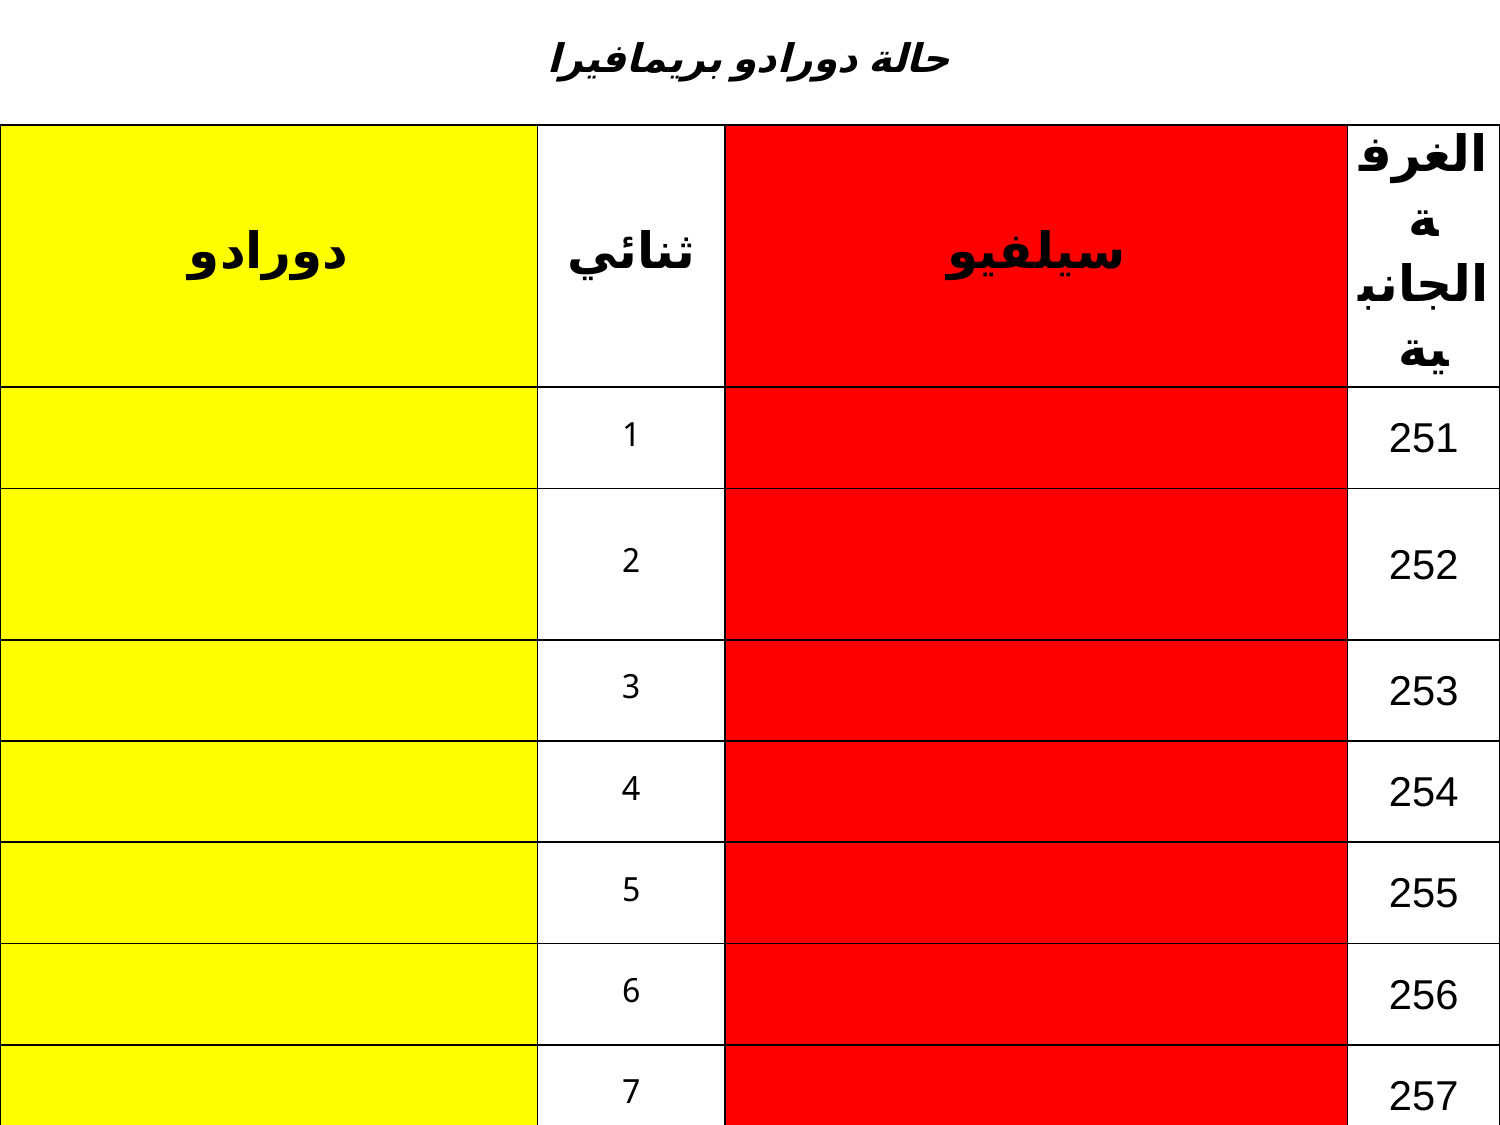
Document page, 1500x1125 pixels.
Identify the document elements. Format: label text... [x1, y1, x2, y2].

title حالة دورادو بريمافيرا [248, 24, 1250, 88]
table_cell 254 [1348, 742, 1499, 841]
table_cell [726, 944, 1347, 1044]
table_cell [726, 489, 1347, 639]
table_cell 253 [1348, 641, 1499, 740]
table_cell [1, 742, 537, 841]
table_cell 7 [538, 1046, 724, 1125]
table_cell 257 [1348, 1046, 1499, 1125]
table_cell 3 [538, 641, 724, 740]
table_cell 5 [538, 843, 724, 943]
table_cell 251 [1348, 388, 1499, 488]
table_cell 256 [1348, 944, 1499, 1044]
table_header ثنائي [538, 126, 724, 386]
table_cell [1, 944, 537, 1044]
table_cell [726, 641, 1347, 740]
table_cell 1 [538, 388, 724, 488]
table_cell [726, 742, 1347, 841]
table_header دورادو [1, 126, 537, 386]
table_cell 6 [538, 944, 724, 1044]
table_cell [1, 843, 537, 943]
table_cell 252 [1348, 489, 1499, 639]
table_cell [1, 1046, 537, 1125]
table_cell 255 [1348, 843, 1499, 943]
table_header الغرفة الجانبية [1348, 126, 1499, 386]
table_cell [1, 388, 537, 488]
table_cell [1, 641, 537, 740]
table_header سيلفيو [726, 126, 1347, 386]
table_cell 2 [538, 489, 724, 639]
table_cell 4 [538, 742, 724, 841]
table_cell [726, 1046, 1347, 1125]
table_cell [1, 489, 537, 639]
table_cell [726, 843, 1347, 943]
table_cell [726, 388, 1347, 488]
